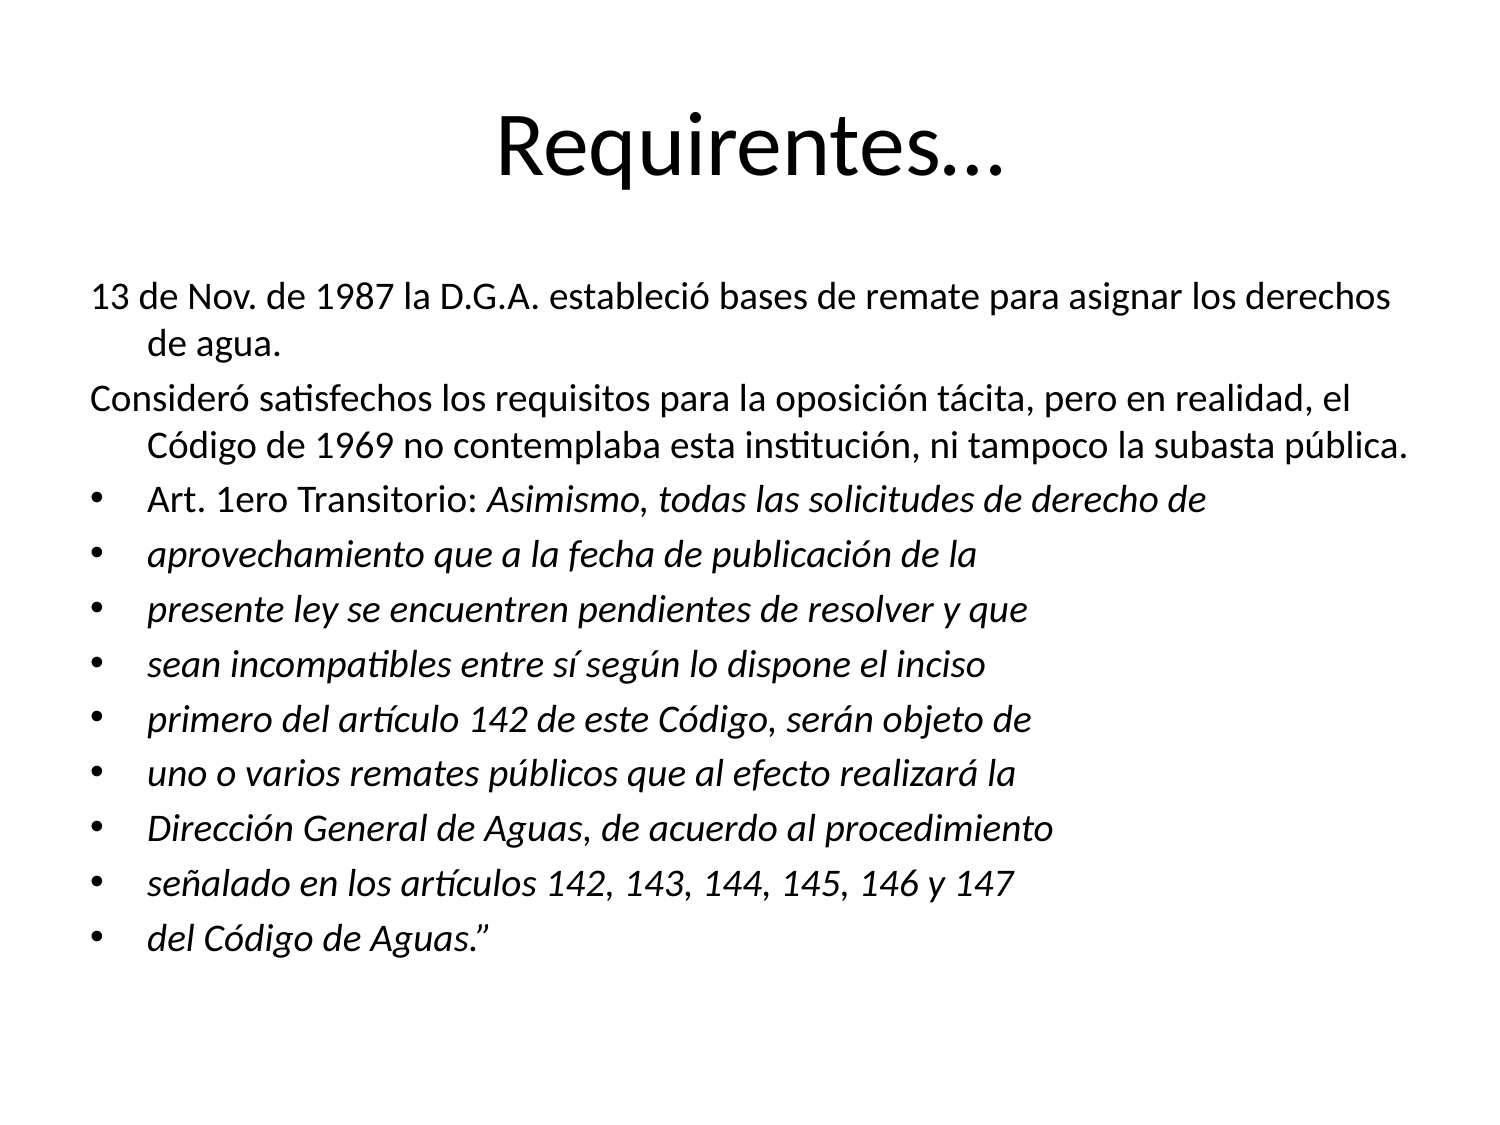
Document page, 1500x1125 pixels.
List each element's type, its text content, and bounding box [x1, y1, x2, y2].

title Requirentes… [75, 45, 1425, 233]
list 13 de Nov. de 1987 la D.G.A. estableció bases de remate para asignar los derechos de agua. Consideró satisfechos los requisitos para la oposición tácita, pero en realidad, el Código de 1969 no contemplaba esta institución, ni tampoco la subasta pública. Art. 1ero Transitorio: Asimismo, todas las solicitudes de derecho de aprovechamiento que a la fecha de publicación de la presente ley se encuentren pendientes de resolver y que sean incompatibles entre sí según lo dispone el inciso primero del artículo 142 de este Código, serán objeto de uno o varios remates públicos que al efecto realizará la Dirección General de Aguas, de acuerdo al procedimiento señalado en los artículos 142, 143, 144, 145, 146 y 147 del Código de Aguas.” [75, 262, 1425, 1005]
